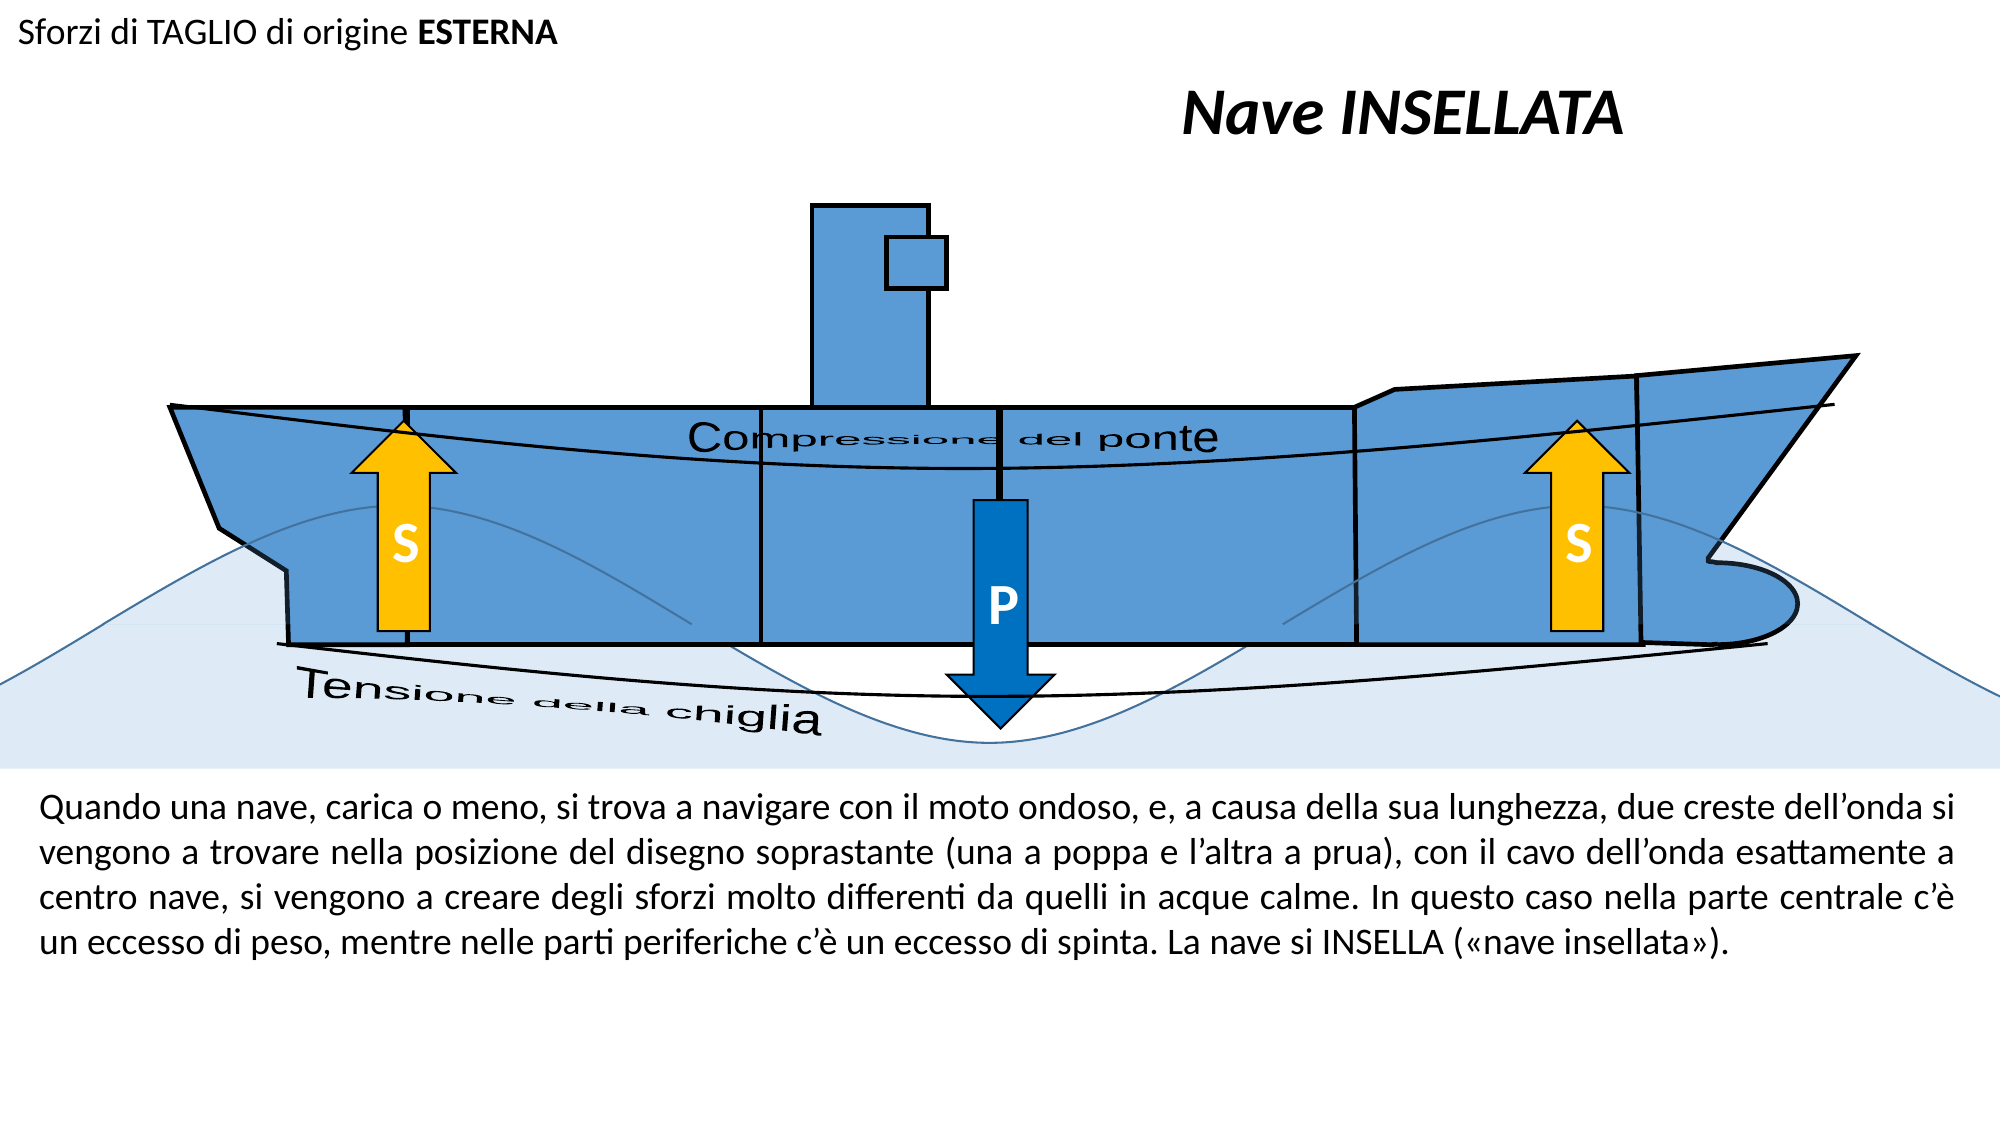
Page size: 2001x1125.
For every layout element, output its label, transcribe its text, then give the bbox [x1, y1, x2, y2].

text_box [276, 645, 1768, 698]
text_box P [968, 698, 1033, 730]
text_box [103, 584, 169, 625]
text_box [169, 205, 1856, 645]
text_box [0, 623, 105, 686]
text_box [1868, 622, 2000, 698]
text_box [0, 625, 2000, 770]
text_box [814, 694, 1162, 744]
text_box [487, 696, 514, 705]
text_box Sforzi di TAGLIO di origine ESTERNA [3, 0, 573, 60]
text_box Nave INSELLATA [1166, 60, 1640, 155]
text_box [1856, 613, 1870, 625]
text_box Quando una nave, carica o meno, si trova a navigare con il moto ondoso, e, a causa della sua lunghezza, due creste dell’onda si vengono a trovare nella posizione del disegno soprastante (una a poppa e l’altra a prua), con il cavo dell’onda esattamente a centro nave, si vengono a creare degli sforzi molto differenti da quelli in acque calme. In questo caso nella parte centrale c’è un eccesso di peso, mentre nelle parti periferiche c’è un eccesso di spinta. La nave si INSELLA («nave insellata»). [24, 774, 1973, 969]
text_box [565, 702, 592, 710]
